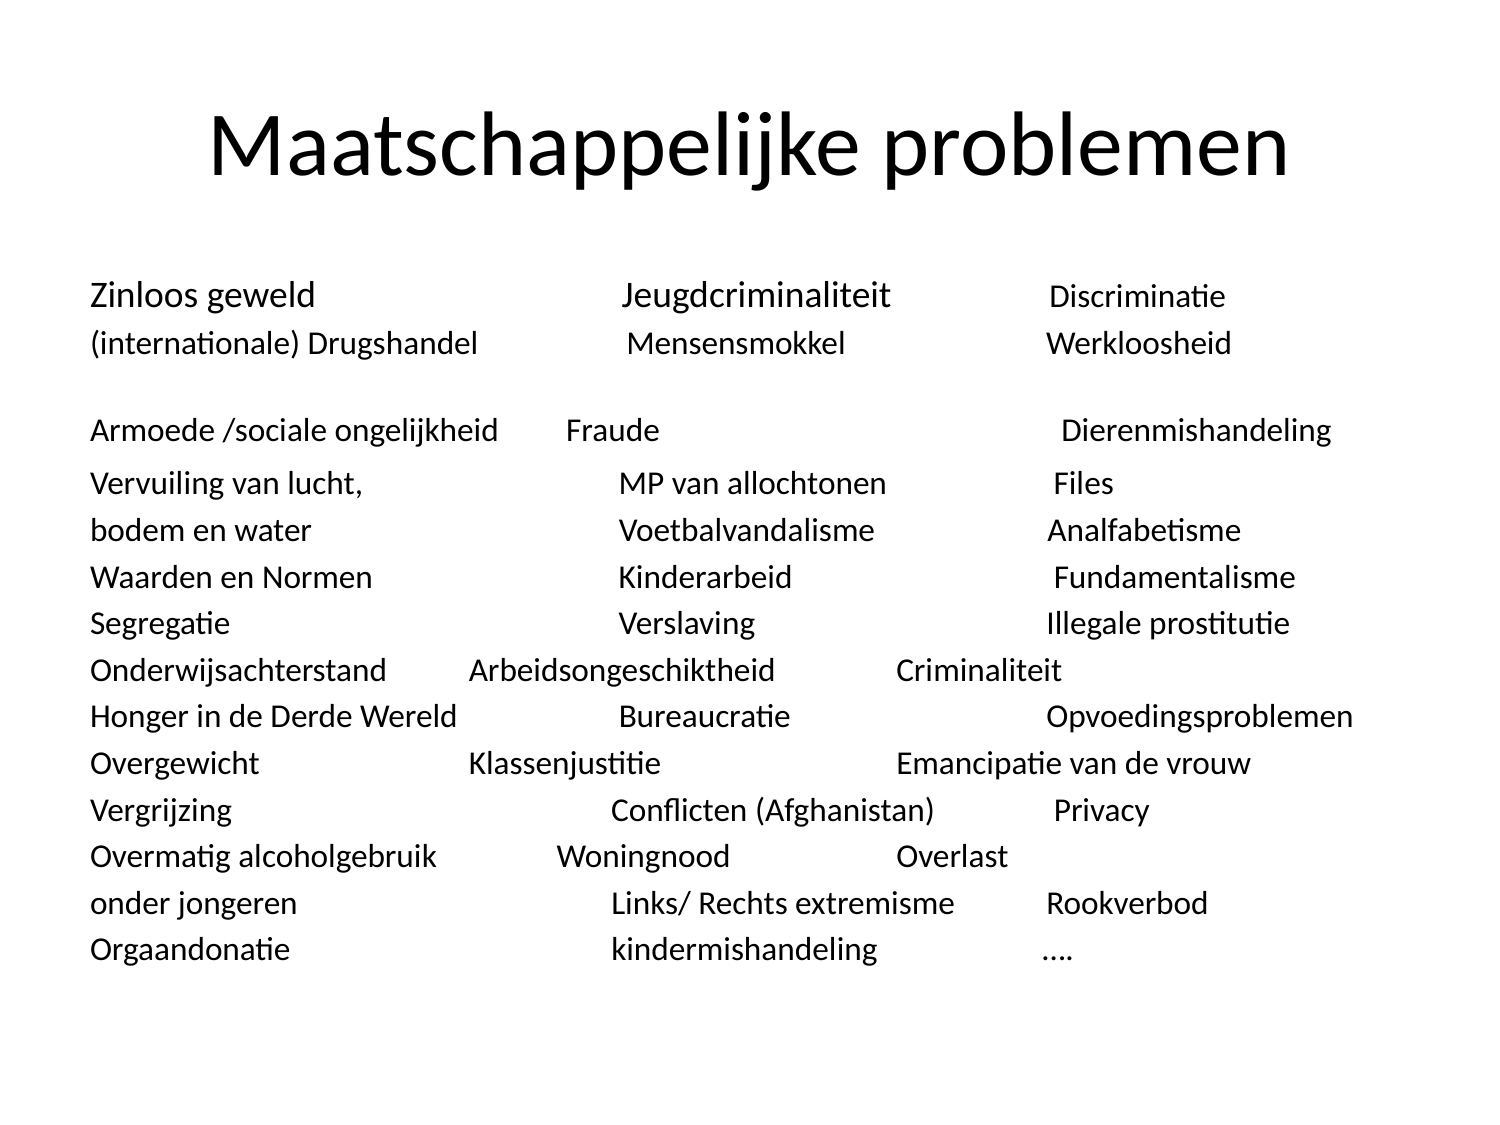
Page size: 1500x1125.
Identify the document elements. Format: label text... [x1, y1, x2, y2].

title Maatschappelijke problemen [75, 45, 1425, 233]
list Zinloos geweld Jeugdcriminaliteit Discriminatie (internationale) Drugshandel Mensensmokkel Werkloosheid Armoede /sociale ongelijkheid Fraude Dierenmishandeling Vervuiling van lucht, MP van allochtonen Files bodem en water Voetbalvandalisme Analfabetisme Waarden en Normen Kinderarbeid Fundamentalisme Segregatie Verslaving Illegale prostitutie Onderwijsachterstand Arbeidsongeschiktheid Criminaliteit Honger in de Derde Wereld Bureaucratie Opvoedingsproblemen Overgewicht Klassenjustitie Emancipatie van de vrouw Vergrijzing Conflicten (Afghanistan) Privacy Overmatig alcoholgebruik Woningnood Overlast onder jongeren Links/ Rechts extremisme Rookverbod Orgaandonatie kindermishandeling …. [75, 262, 1425, 1005]
